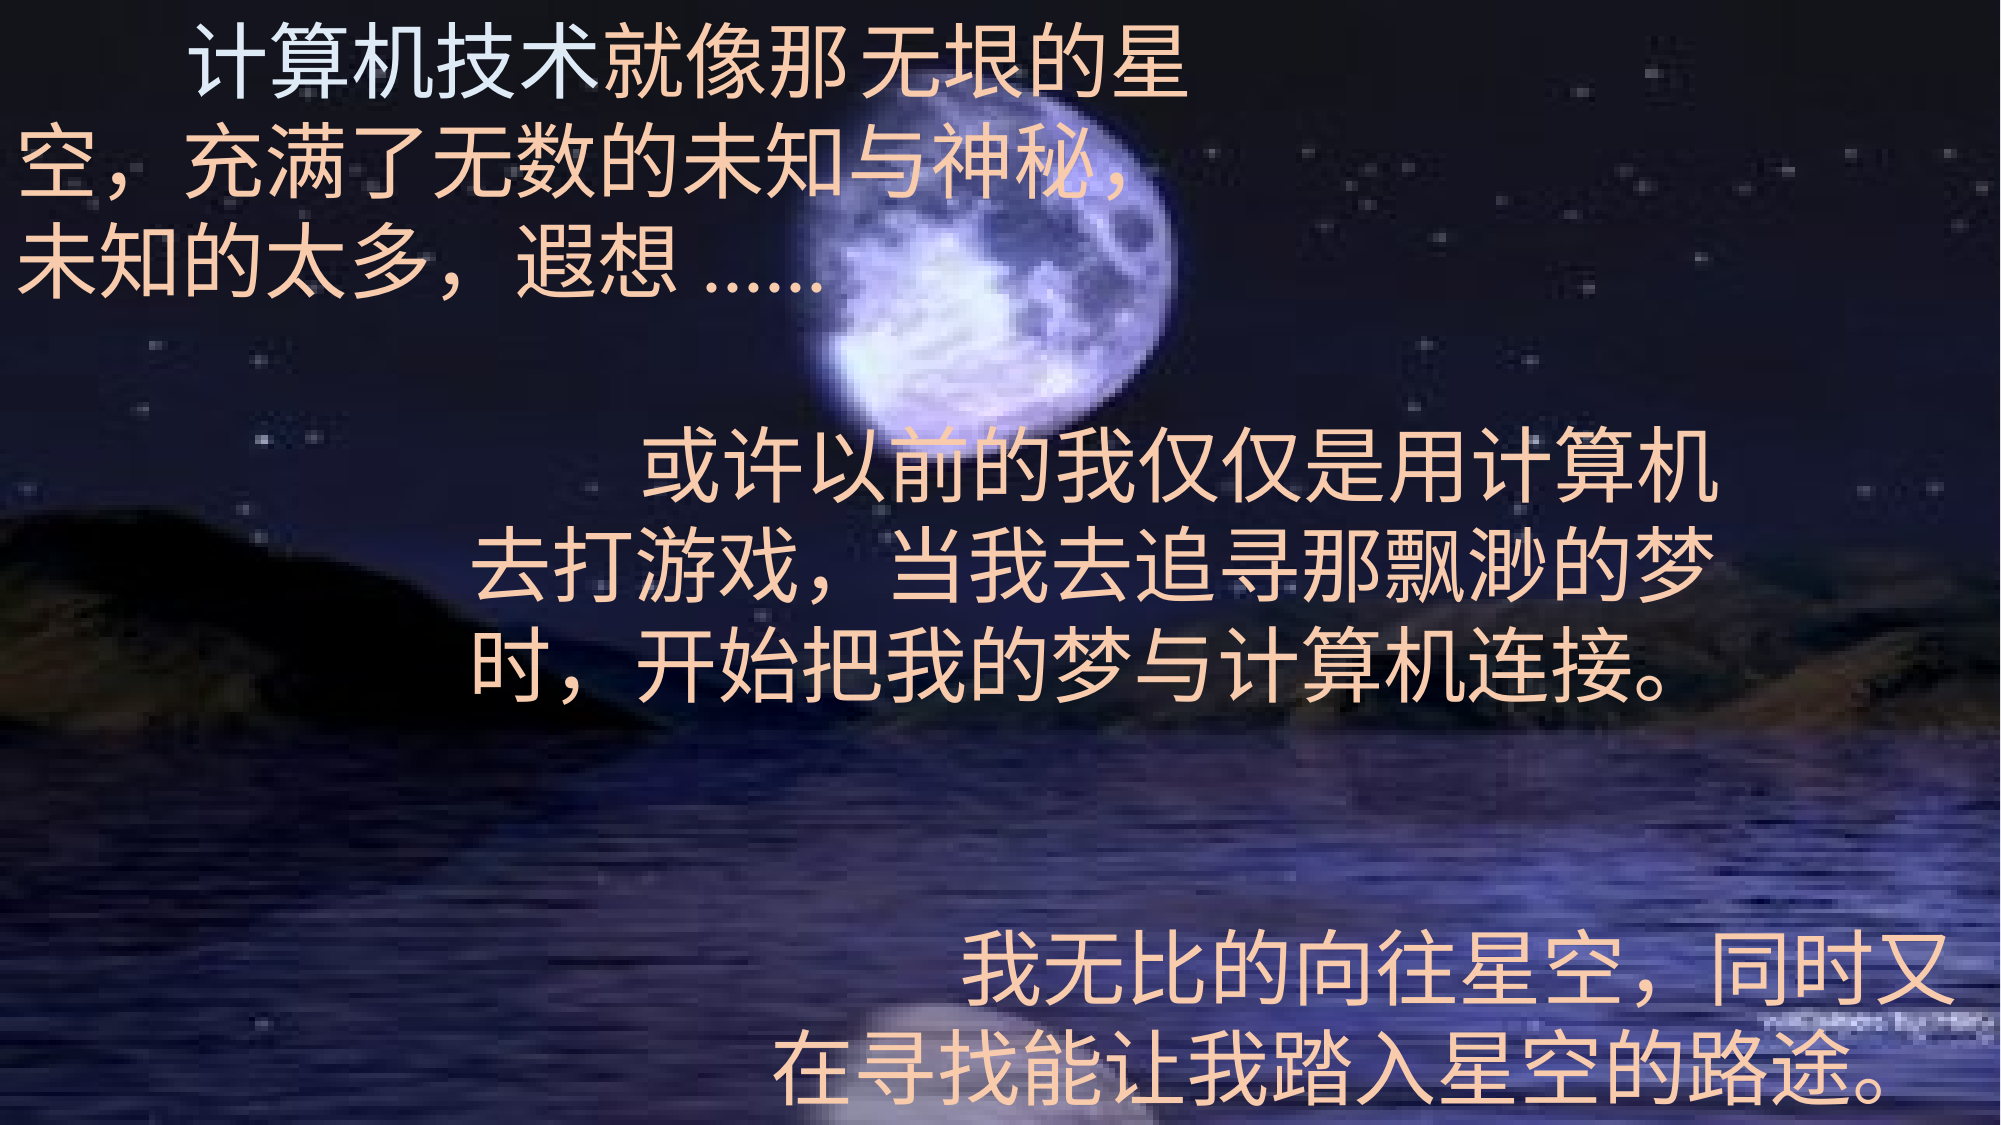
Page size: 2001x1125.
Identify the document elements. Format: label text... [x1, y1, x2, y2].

text_box 我无比的向往星空，同时又在寻找能让我踏入星空的路途。 [756, 908, 2000, 1124]
text_box 计算机技术就像那 无垠的星空，充满了无数的未知与神秘，未知的太多，遐想...... [0, 2, 1246, 317]
picture [0, 0, 2001, 1125]
text_box 或许以前的我仅仅是用计算机去打游戏，当我去追寻那飘渺的梦时，开始把我的梦与计算机连接。 [453, 406, 1760, 721]
